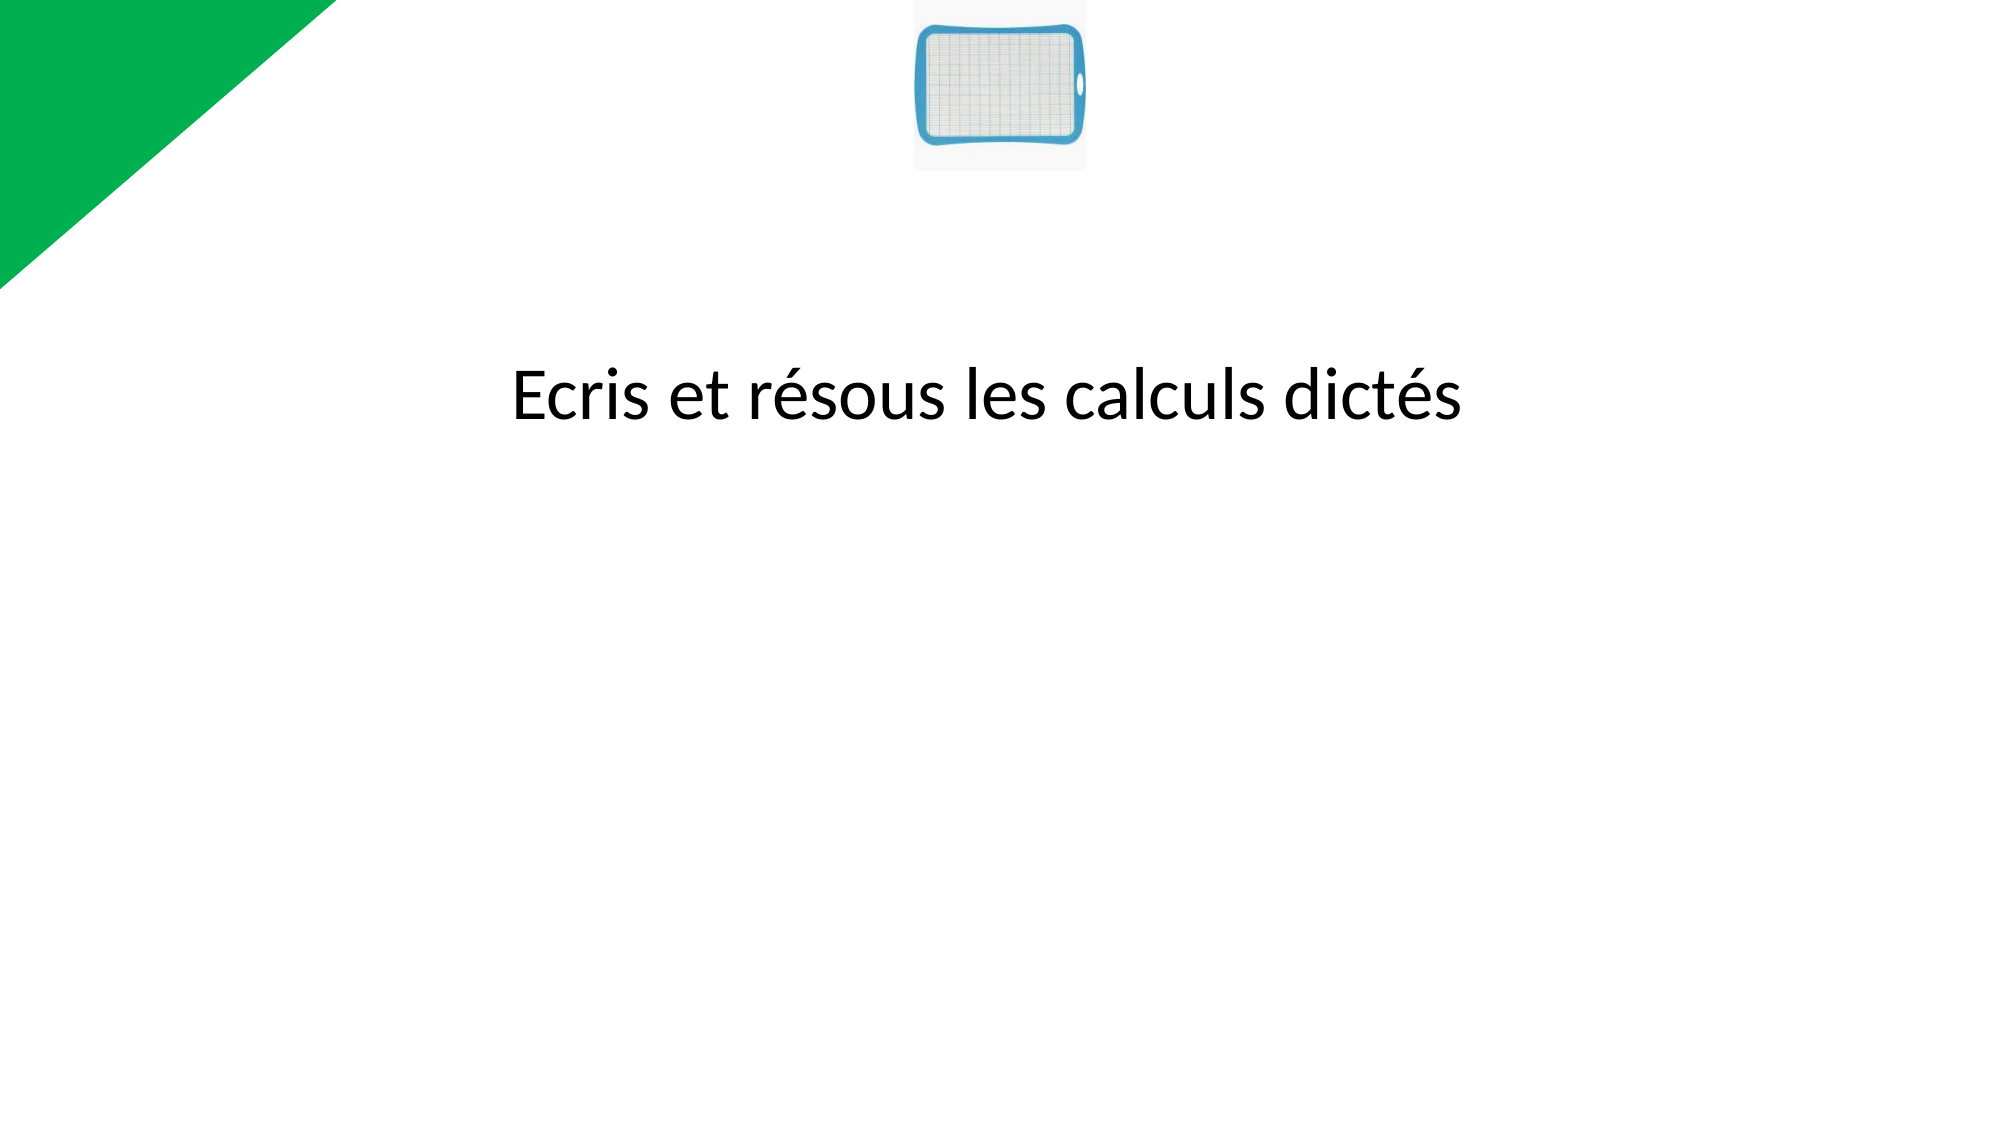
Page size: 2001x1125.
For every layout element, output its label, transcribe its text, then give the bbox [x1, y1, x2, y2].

text_box [0, 0, 337, 290]
text_box Ecris et résous les calculs dictés [496, 337, 1479, 442]
picture [914, 0, 1086, 171]
